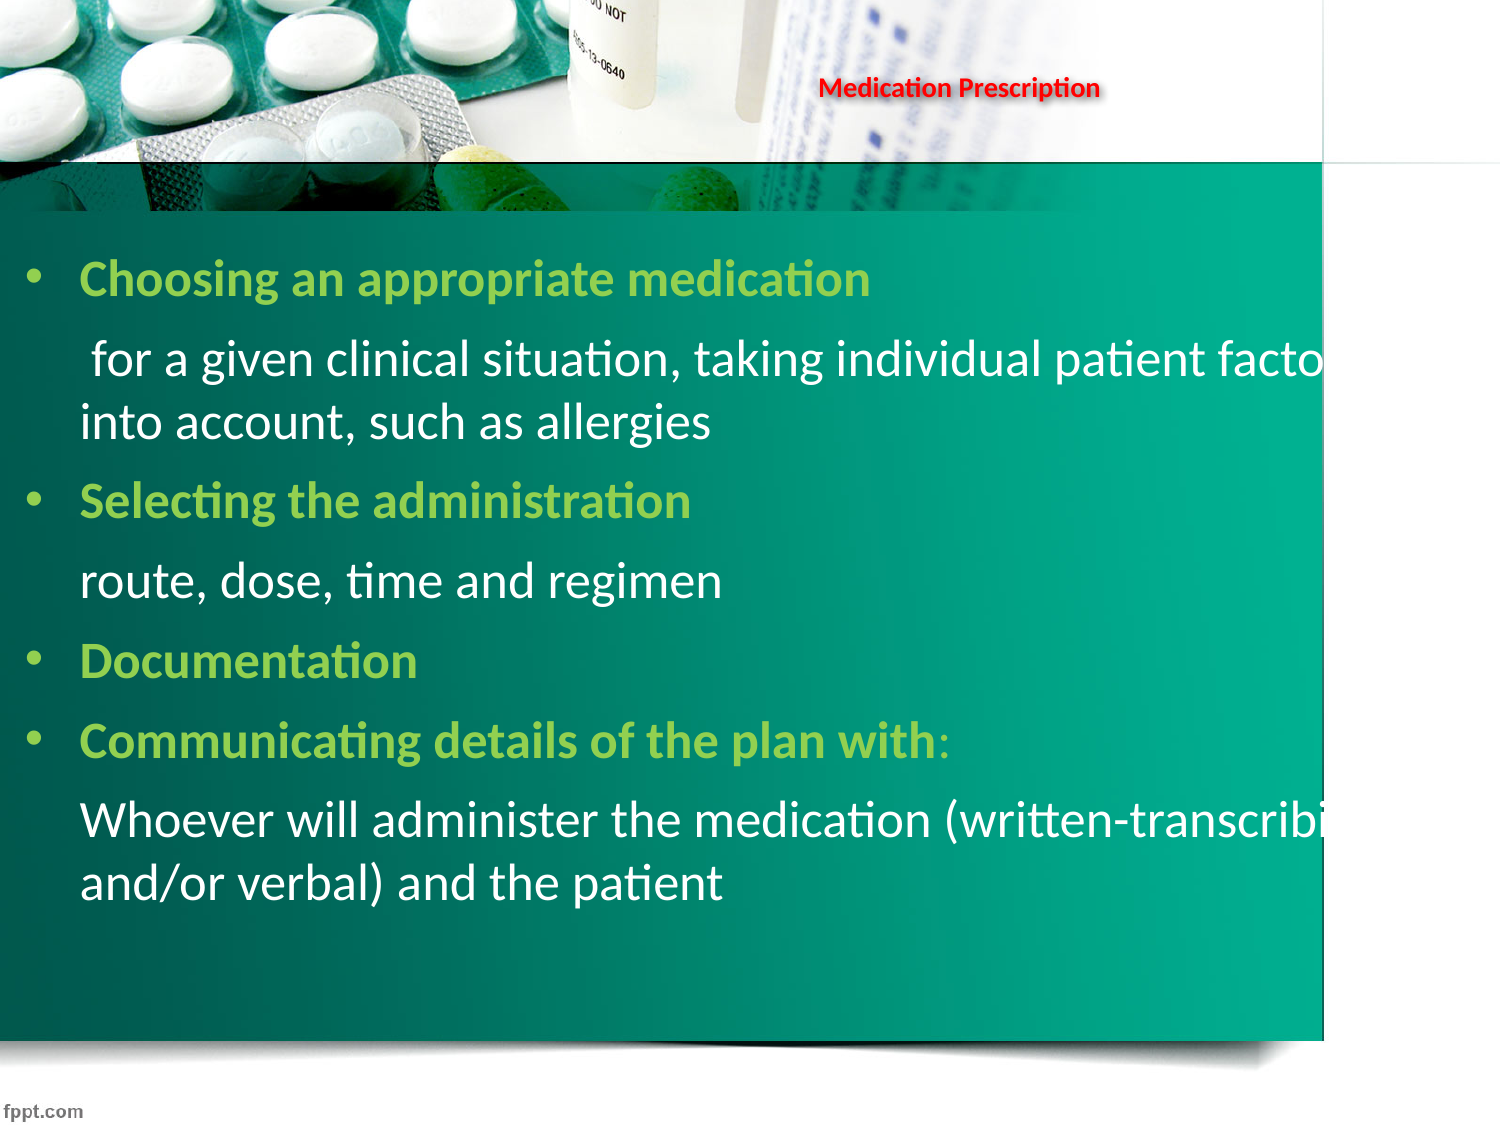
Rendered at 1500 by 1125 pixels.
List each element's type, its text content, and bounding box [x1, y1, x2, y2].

picture [0, 0, 1500, 1125]
list Choosing an appropriate medication for a given clinical situation, taking individual patient factors into account, such as allergies Selecting the administration route, dose, time and regimen Documentation Communicating details of the plan with: Whoever will administer the medication (written-transcribing and/or verbal) and the patient [9, 236, 1405, 922]
title Medication Prescription [599, 61, 1327, 137]
